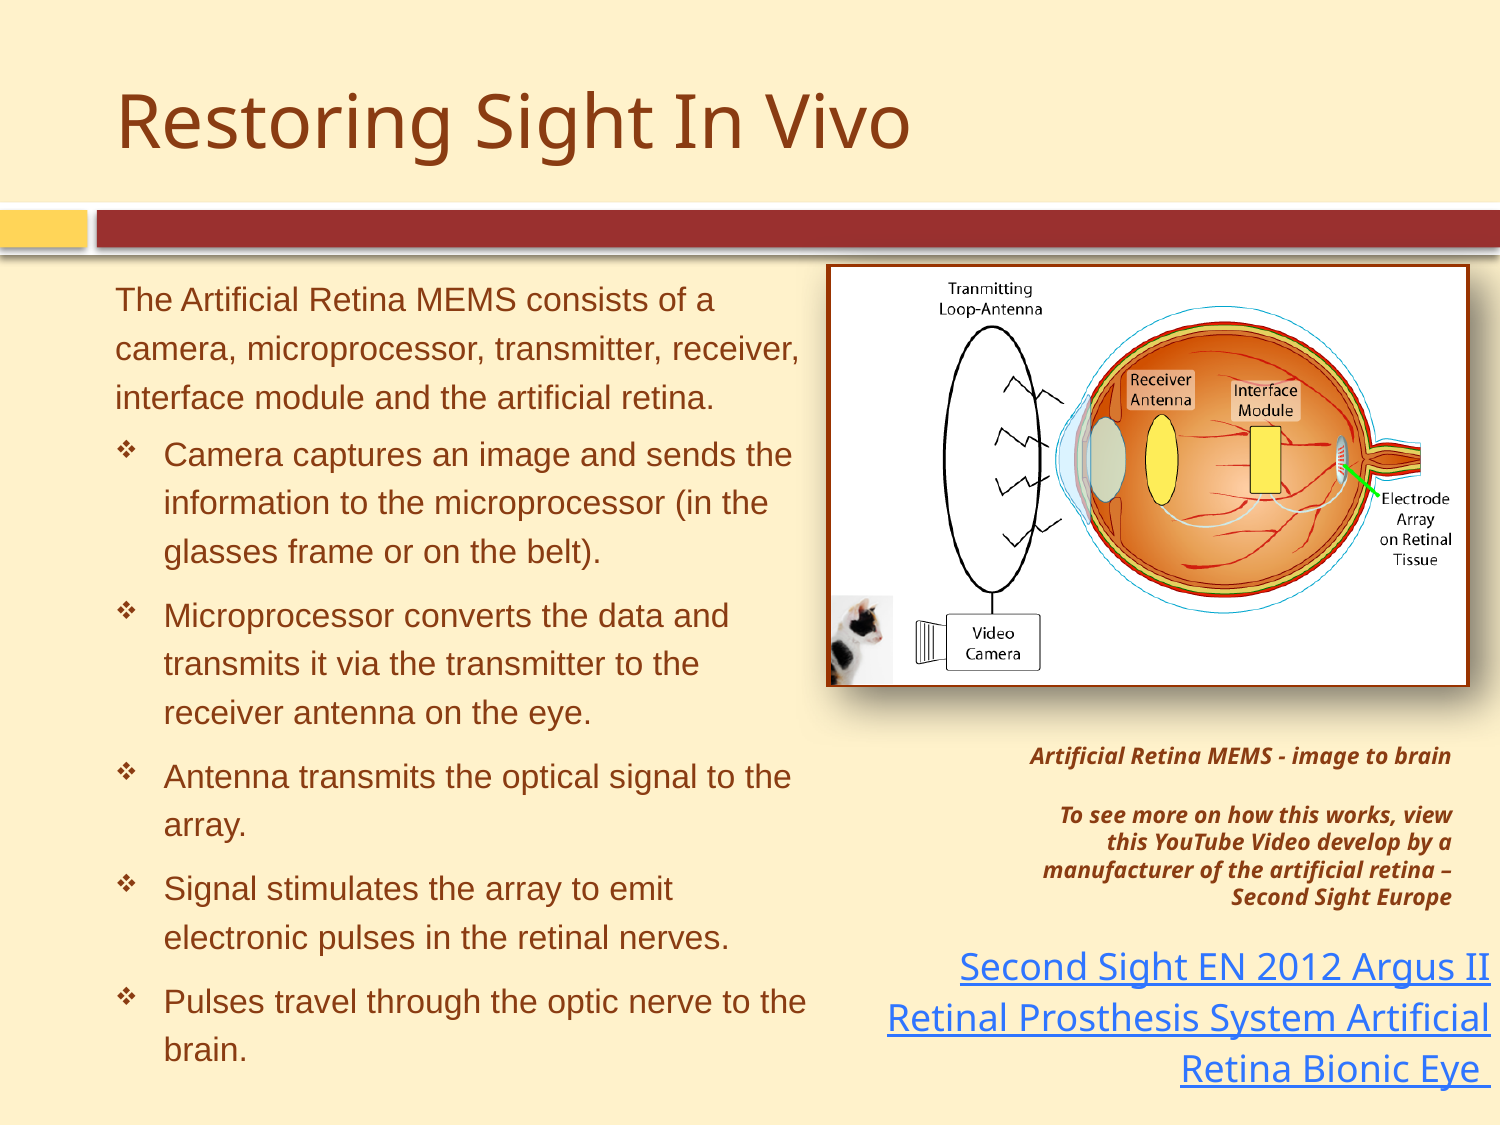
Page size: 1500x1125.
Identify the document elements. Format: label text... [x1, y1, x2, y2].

picture [826, 263, 1470, 687]
title Restoring Sight In Vivo [100, 37, 1438, 200]
text_box Artificial Retina MEMS - image to brain To see more on how this works, view this YouTube Video develop by a manufacturer of the artificial retina – Second Sight Europe [1001, 733, 1468, 918]
text_box Second Sight EN 2012 Argus II Retinal Prosthesis System Artificial Retina Bionic Eye [871, 935, 1500, 1103]
list The Artificial Retina MEMS consists of a camera, microprocessor, transmitter, receiver, interface module and the artificial retina. Camera captures an image and sends the information to the microprocessor (in the glasses frame or on the belt). Microprocessor converts the data and transmits it via the transmitter to the receiver antenna on the eye. Antenna transmits the optical signal to the array. Signal stimulates the array to emit electronic pulses in the retinal nerves. Pulses travel through the optic nerve to the brain. [100, 262, 823, 1095]
